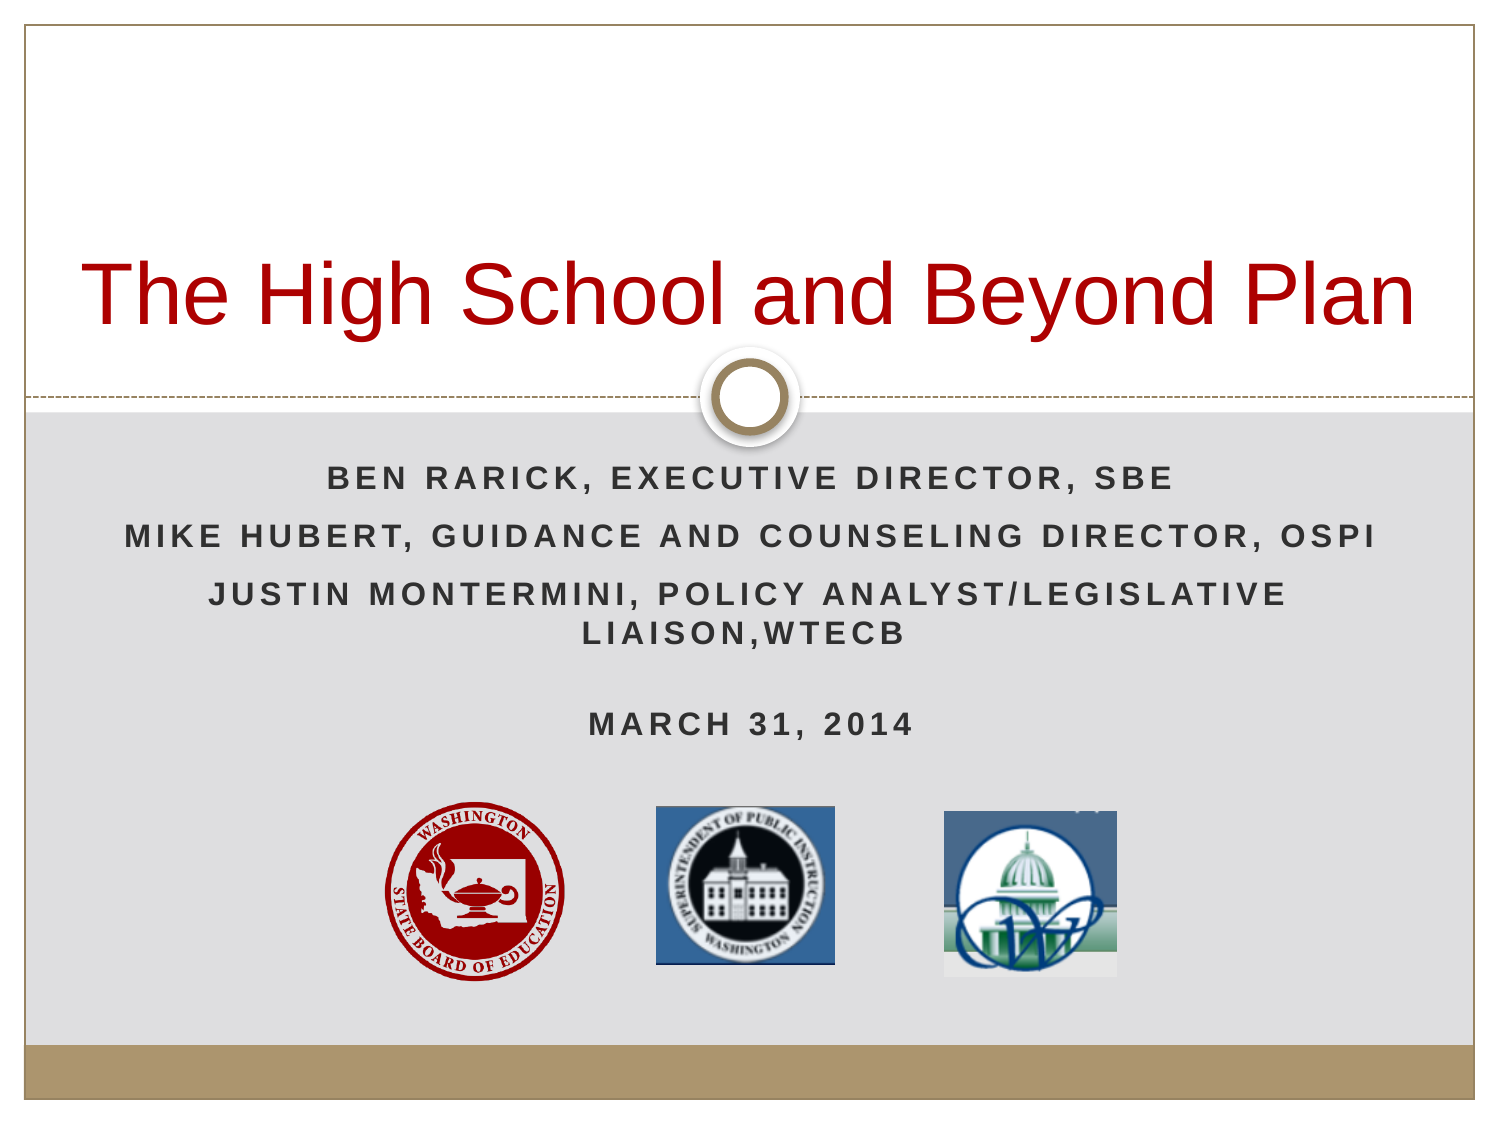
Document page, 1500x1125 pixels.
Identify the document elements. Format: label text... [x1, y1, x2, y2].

picture [944, 811, 1117, 977]
picture [227, 751, 835, 1125]
subtitle Ben Rarick, Executive Director, SBE Mike Hubert, Guidance and Counseling Director, OSPI Justin Montermini, Policy Analyst/Legislative Liaison,WTECB March 31, 2014 [62, 450, 1438, 750]
title The High School and Beyond Plan [62, 62, 1438, 350]
